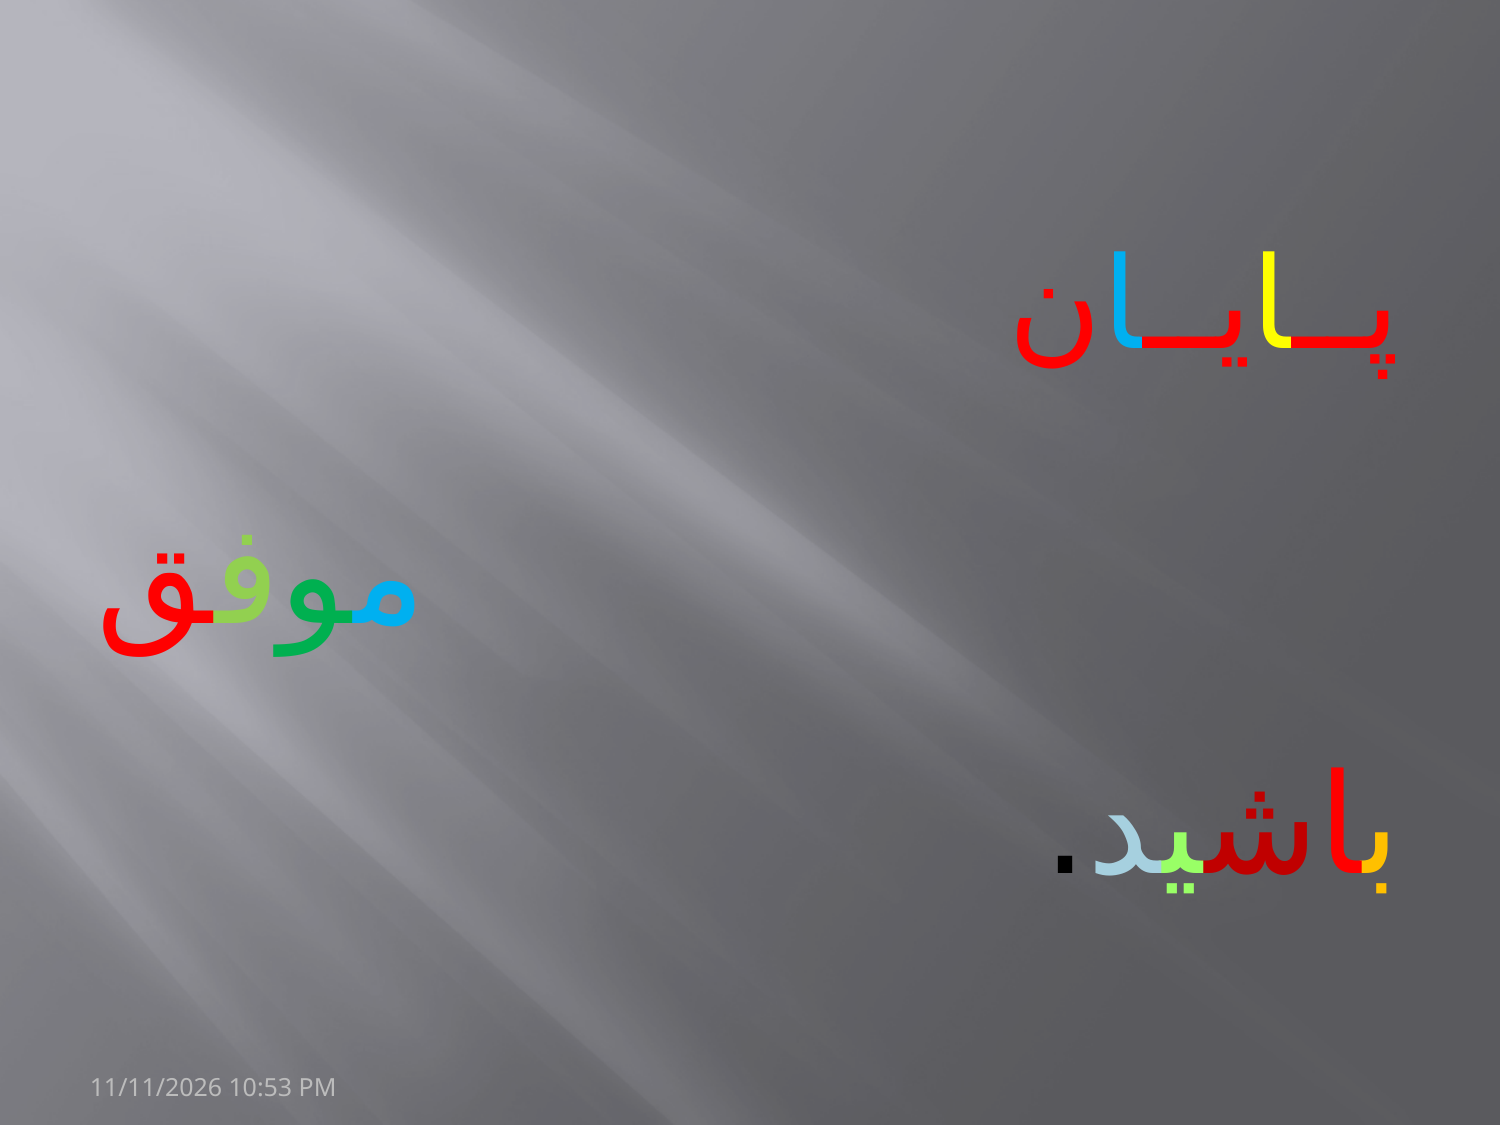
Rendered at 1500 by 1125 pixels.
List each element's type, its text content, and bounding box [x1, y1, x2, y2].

slide_number 20/مارس/1 [75, 1052, 425, 1113]
list پــایــان موفق باشید. [64, 137, 1415, 910]
